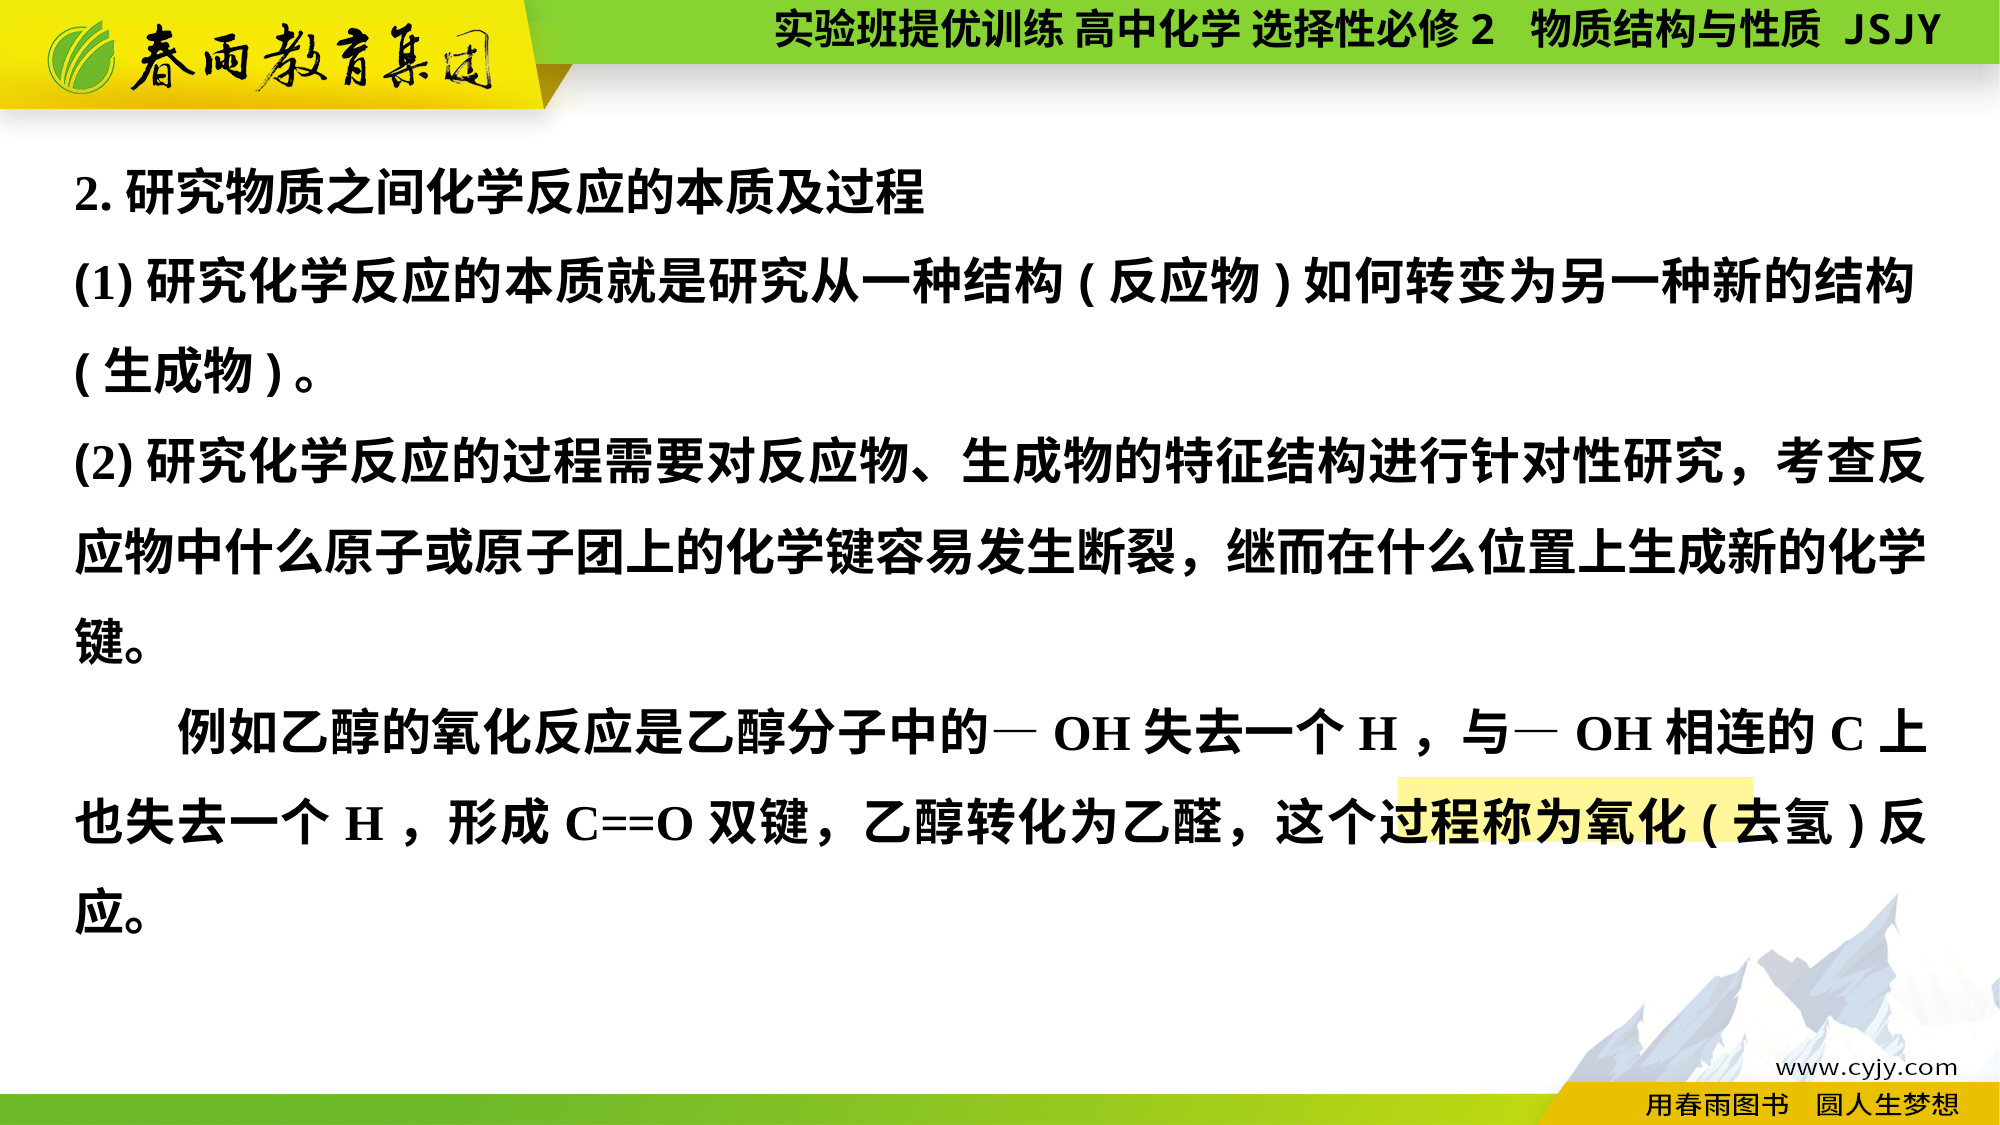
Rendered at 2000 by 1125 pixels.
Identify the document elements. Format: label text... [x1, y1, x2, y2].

picture [0, 0, 2000, 1125]
list 2.研究物质之间化学反应的本质及过程 (1)研究化学反应的本质就是研究从一种结构(反应物)如何转变为另一种新的结构(生成物)。 (2)研究化学反应的过程需要对反应物、生成物的特征结构进行针对性研究，考查反应物中什么原子或原子团上的化学键容易发生断裂，继而在什么位置上生成新的化学键。 例如乙醇的氧化反应是乙醇分子中的—OH失去一个H，与—OH相连的C上也失去一个H，形成C==O双键，乙醇转化为乙醛，这个过程称为氧化(去氢)反应。 [59, 122, 1944, 865]
